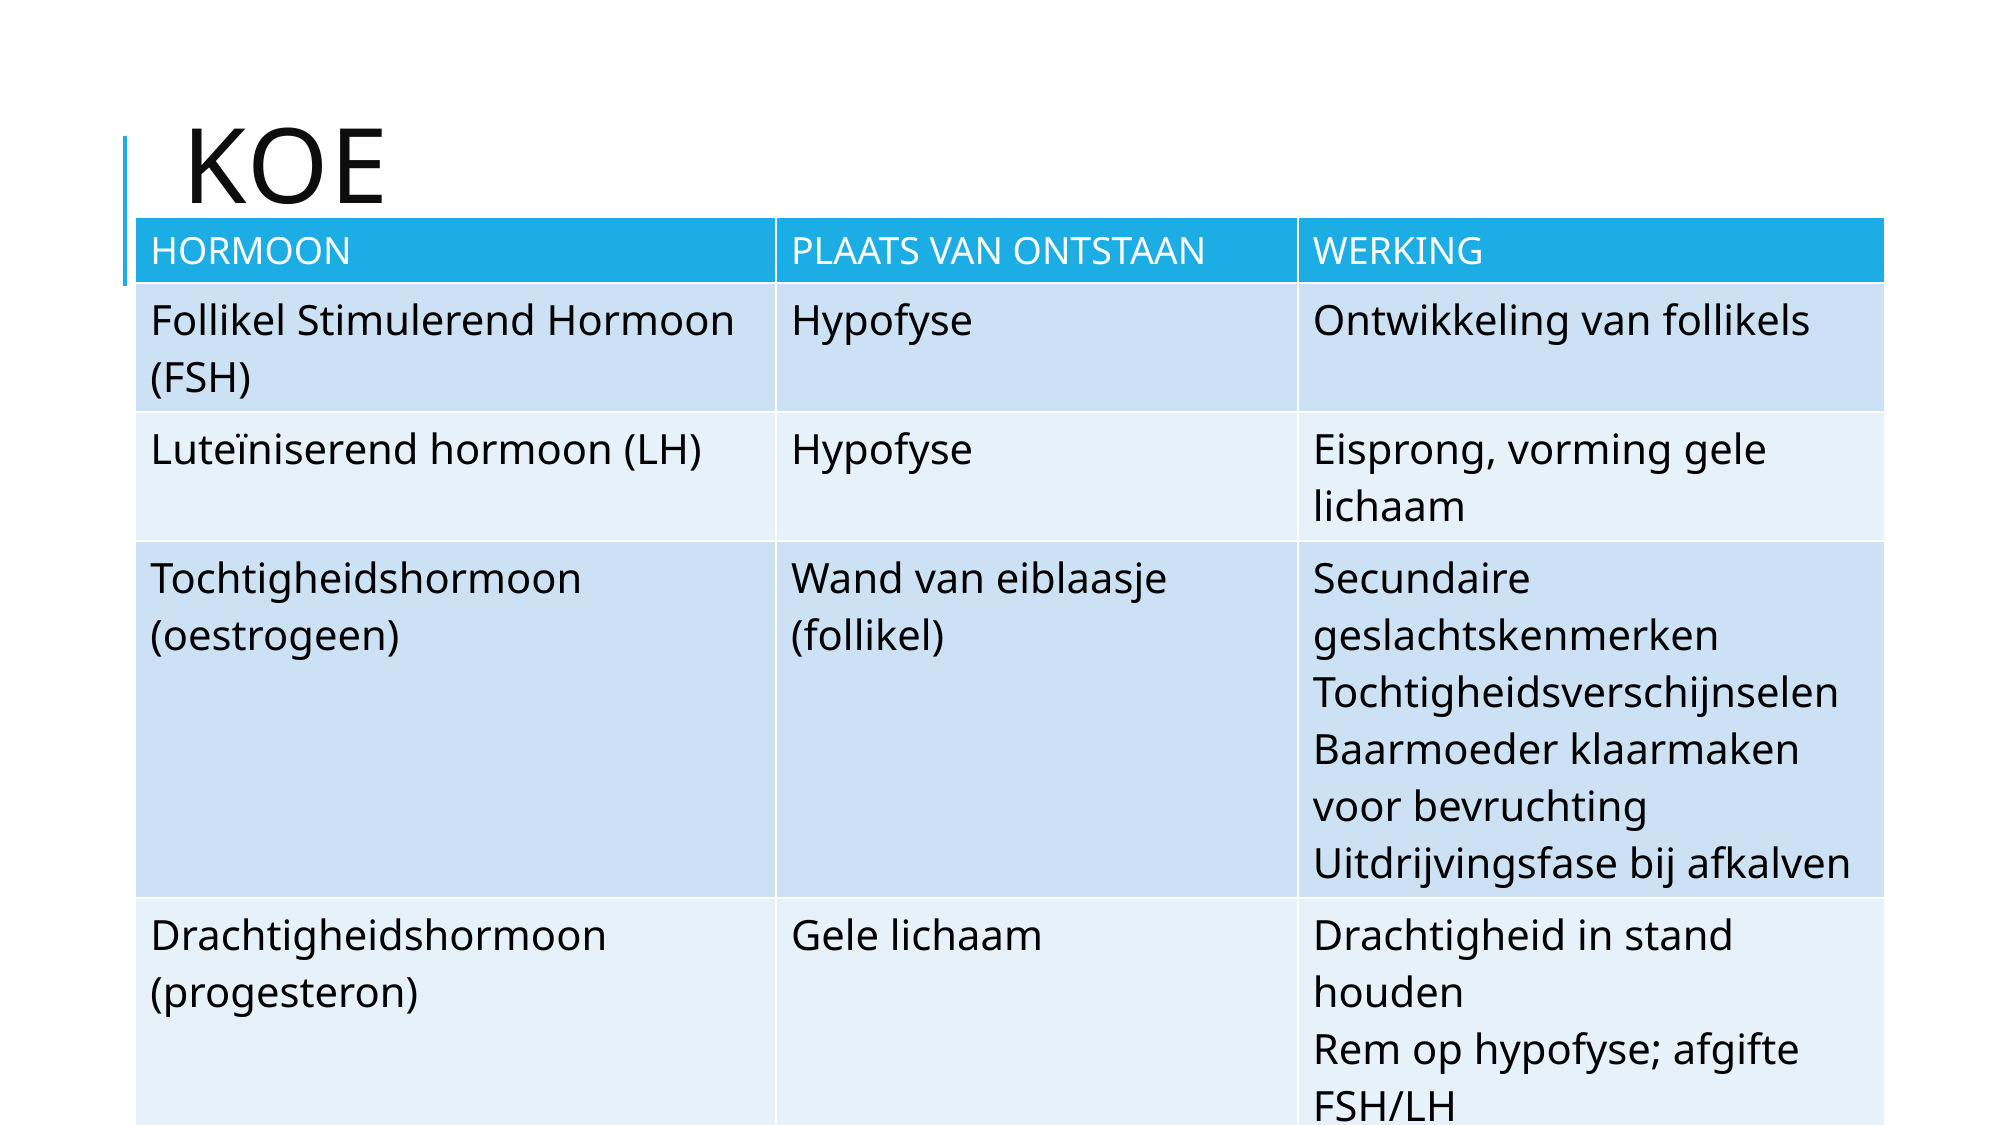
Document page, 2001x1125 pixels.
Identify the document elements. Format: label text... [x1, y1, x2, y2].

table_cell Tochtigheidshormoon (oestrogeen) [136, 542, 775, 897]
table_cell Ontwikkeling van follikels [1299, 284, 1884, 411]
table_cell Hypofyse [777, 413, 1297, 540]
table_cell Gele lichaam [777, 899, 1297, 1125]
table_cell Drachtigheidshormoon (progesteron) [136, 899, 775, 1125]
table_header HORMOON [136, 218, 775, 282]
table_cell Secundaire geslachtskenmerken Tochtigheidsverschijnselen Baarmoeder klaarmaken voor bevruchting Uitdrijvingsfase bij afkalven [1299, 542, 1884, 897]
title KOe [168, 50, 1763, 216]
table_cell Luteïniserend hormoon (LH) [136, 413, 775, 540]
table_cell Hypofyse [777, 284, 1297, 411]
table_header PLAATS VAN ONTSTAAN [777, 218, 1297, 282]
table_header WERKING [1299, 218, 1884, 282]
table_cell Wand van eiblaasje (follikel) [777, 542, 1297, 897]
table_cell Drachtigheid in stand houden Rem op hypofyse; afgifte FSH/LH [1299, 899, 1884, 1125]
table_cell Follikel Stimulerend Hormoon (FSH) [136, 284, 775, 411]
table_cell Eisprong, vorming gele lichaam [1299, 413, 1884, 540]
